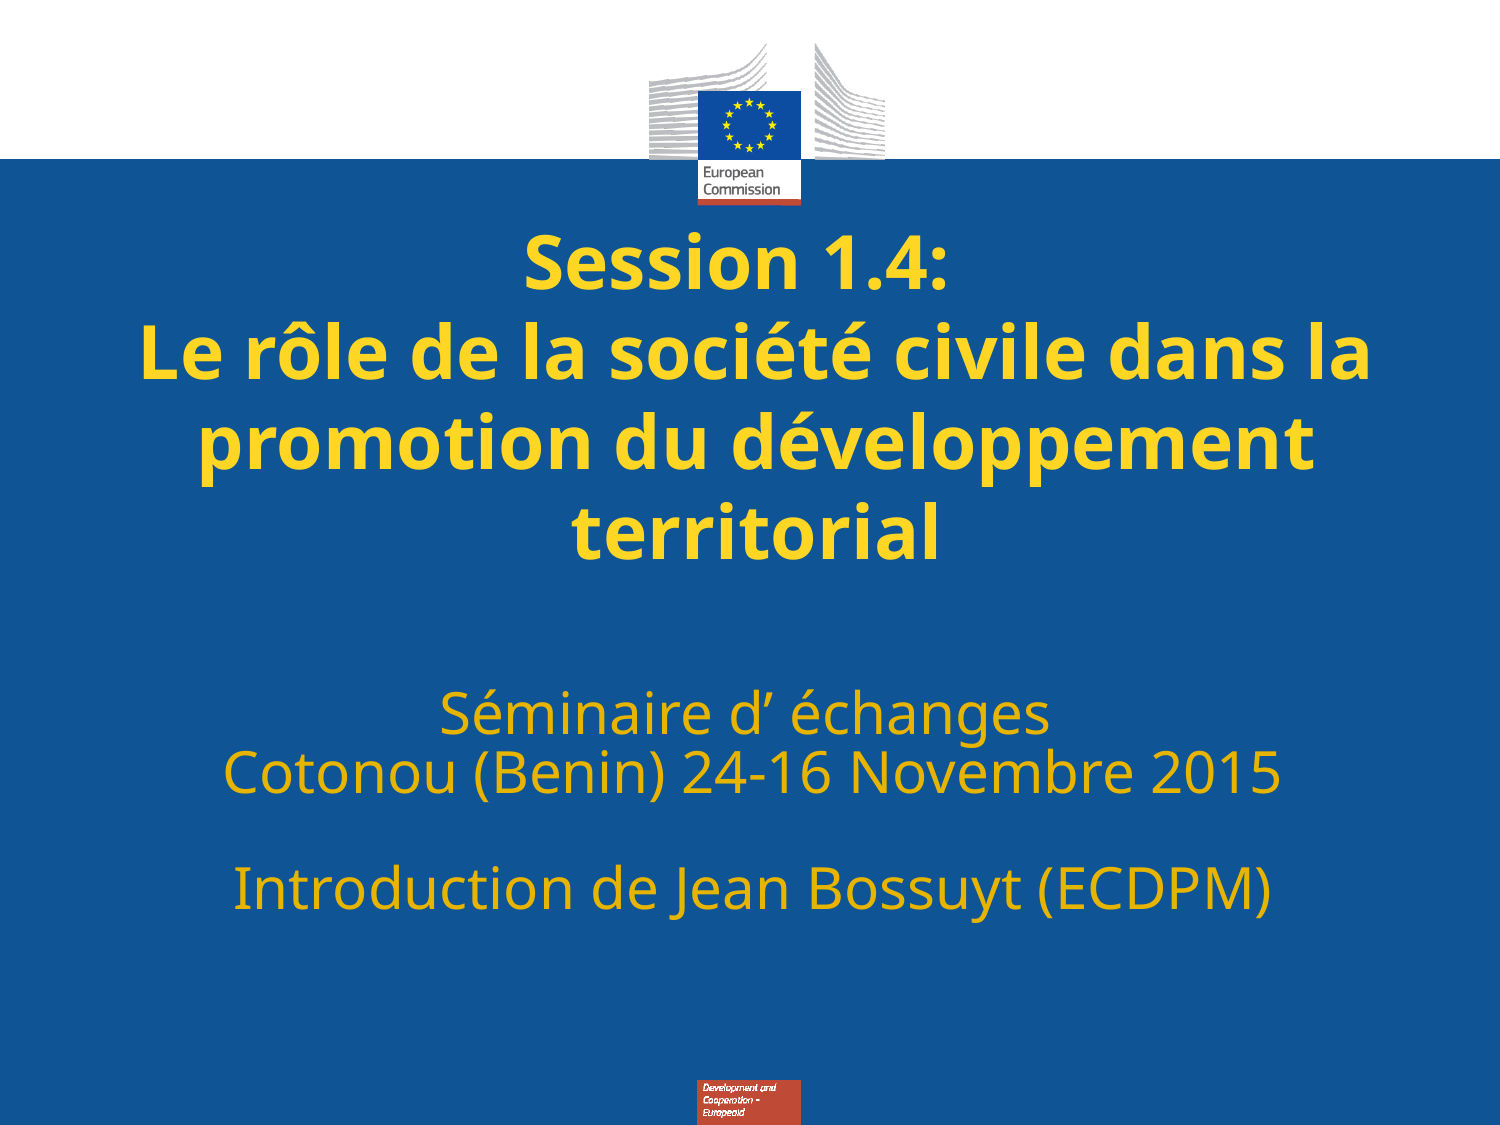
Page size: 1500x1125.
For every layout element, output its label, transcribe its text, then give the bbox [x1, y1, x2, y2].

title Session 1.4: Le rôle de la société civile dans la promotion du développement territorial [29, 231, 1484, 658]
picture [699, 1082, 799, 1123]
subtitle Séminaire d’ échanges Cotonou (Benin) 24-16 Novembre 2015 Introduction de Jean Bossuyt (ECDPM) [52, 680, 1454, 965]
